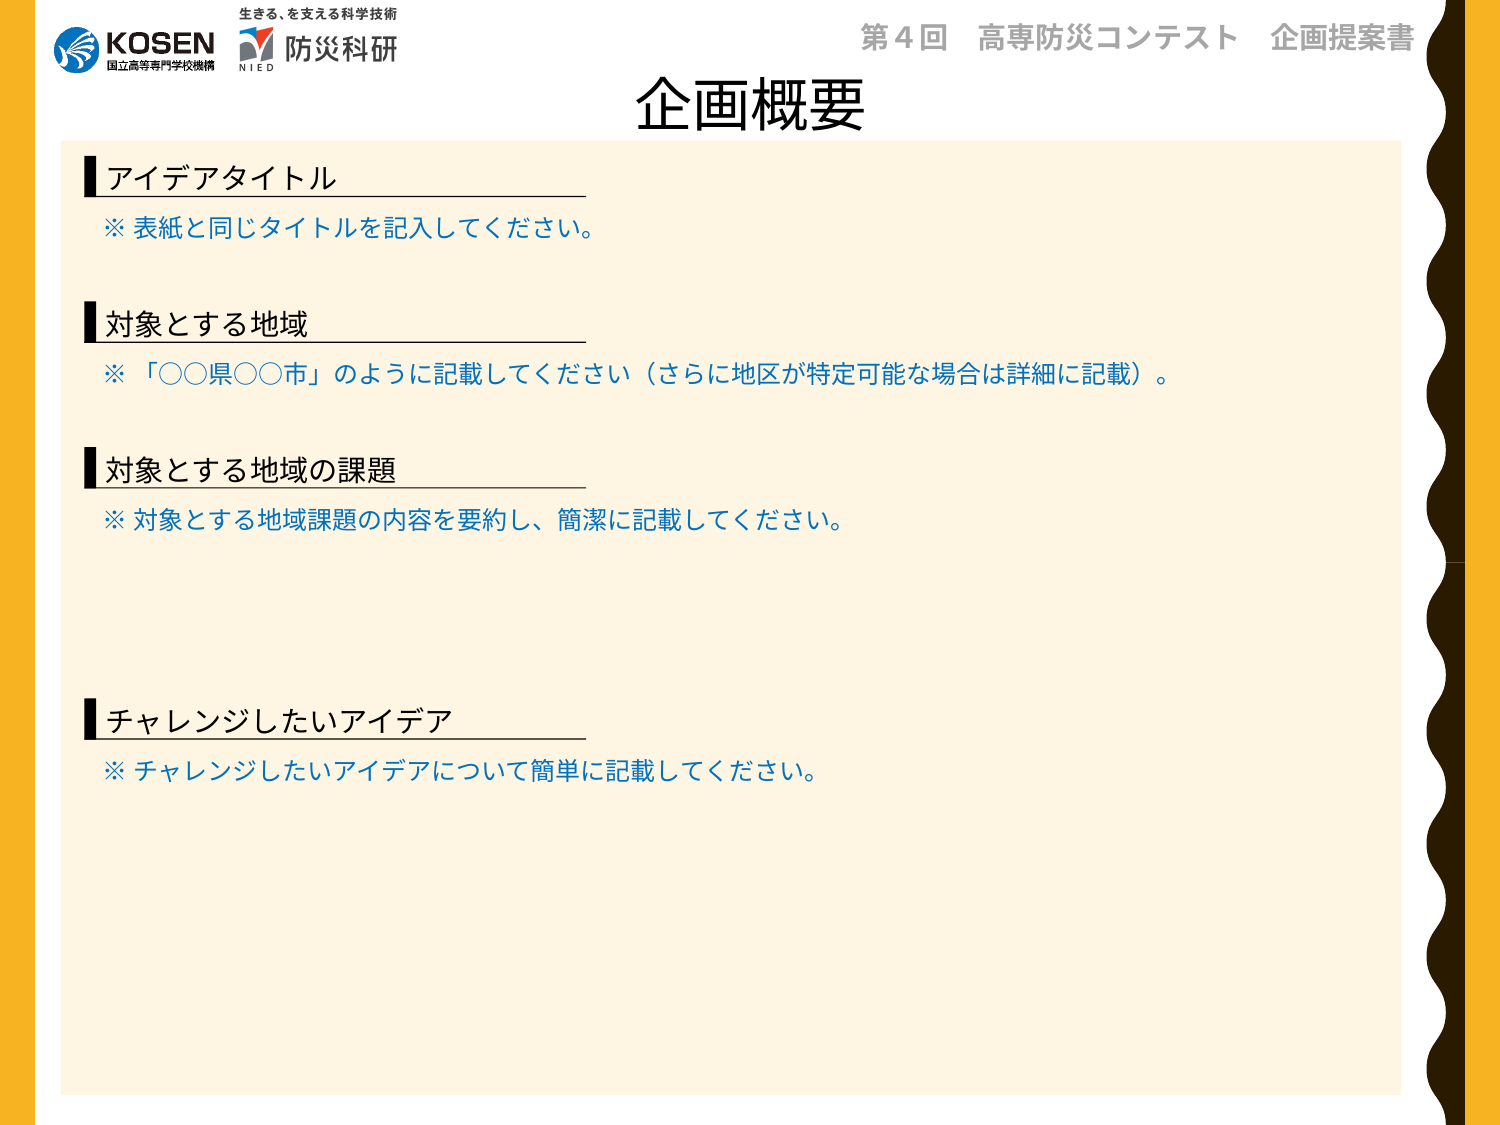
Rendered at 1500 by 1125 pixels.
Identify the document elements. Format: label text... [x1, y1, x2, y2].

text_box ※チャレンジしたいアイデアについて簡単に記載してください。 [87, 747, 1375, 793]
picture [238, 6, 398, 73]
text_box ※「○○県○○市」のように記載してください（さらに地区が特定可能な場合は詳細に記載）。 [87, 351, 1375, 396]
picture [54, 27, 215, 73]
text_box ※表紙と同じタイトルを記入してください。 [87, 205, 1375, 251]
text_box ※対象とする地域課題の内容を要約し、簡潔に記載してください。 [87, 497, 1375, 542]
